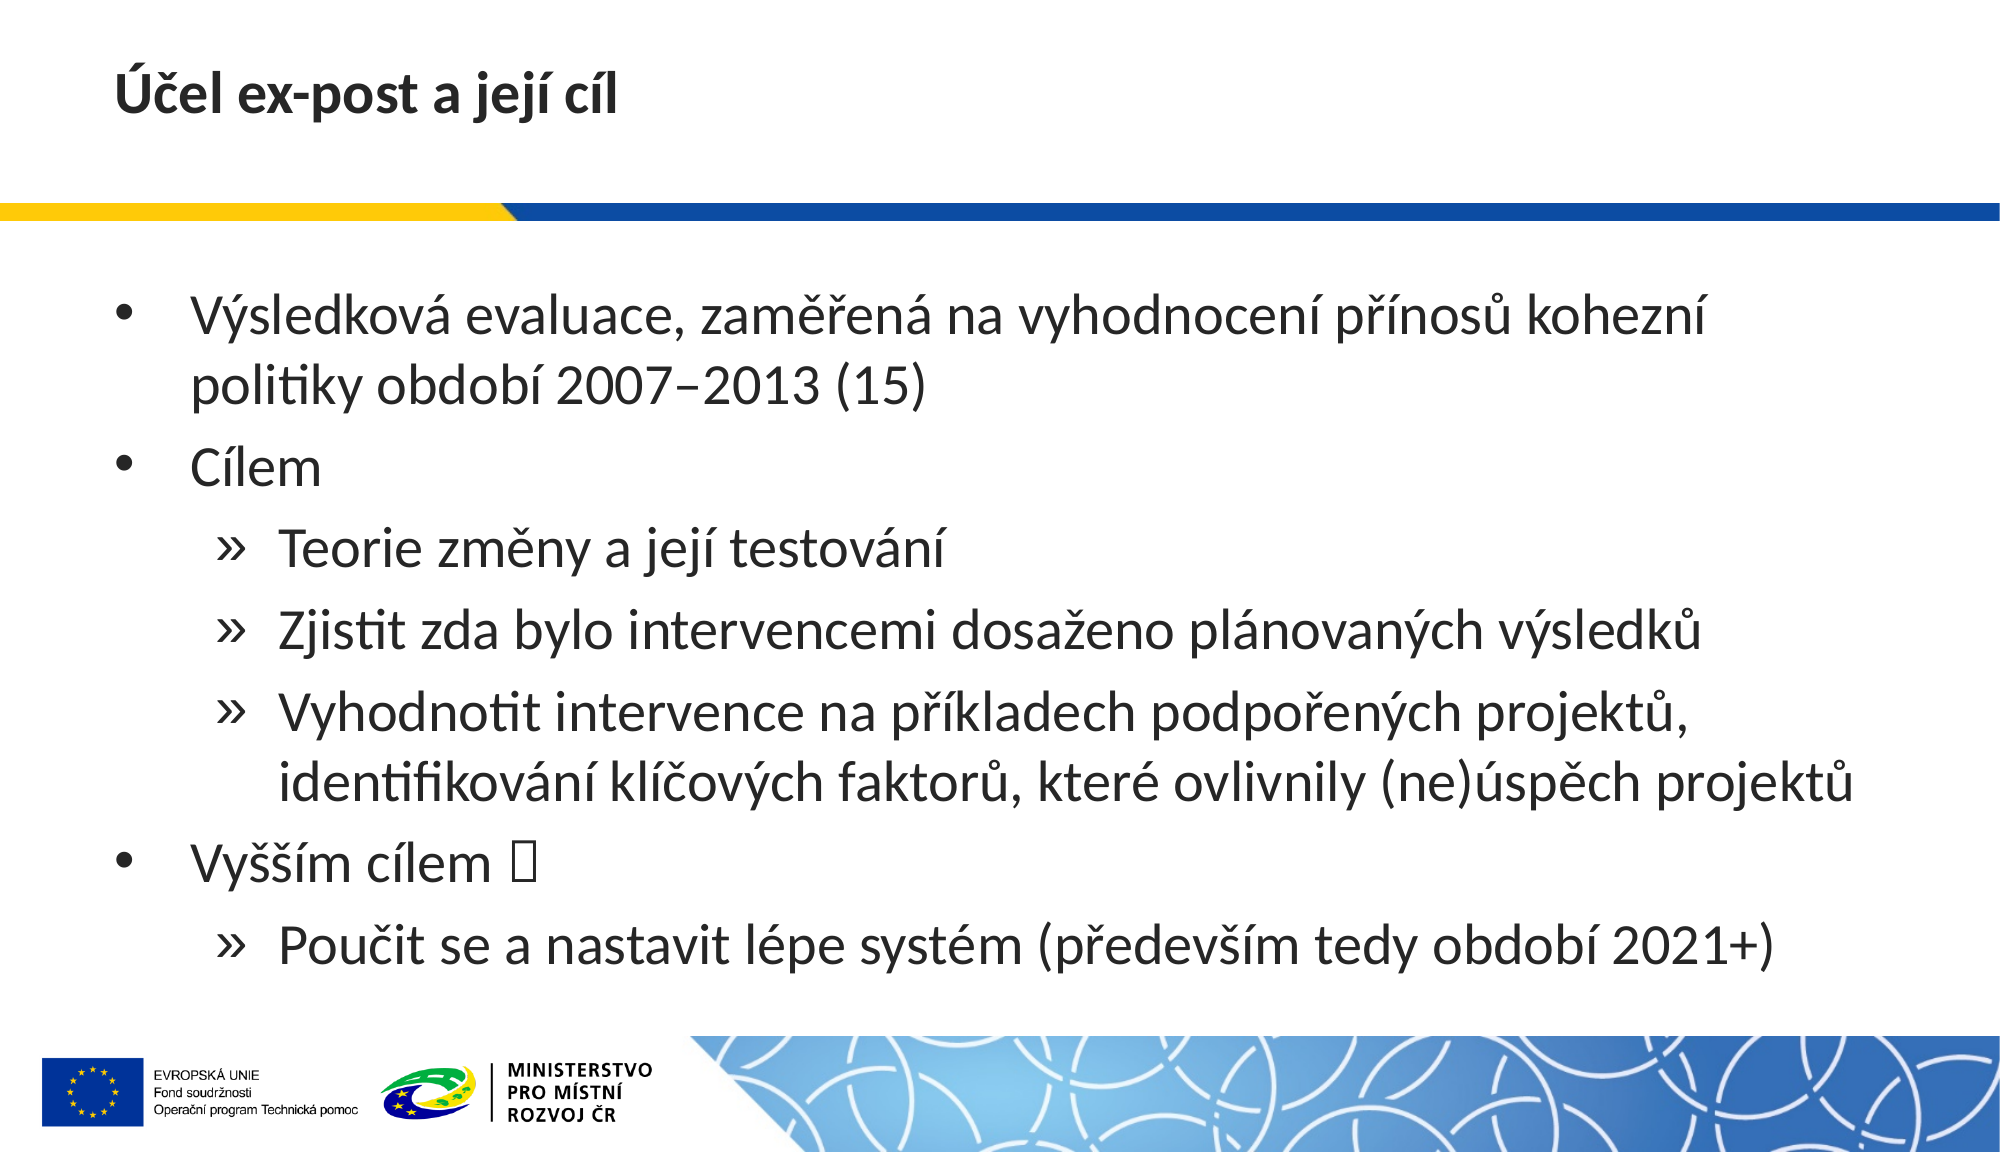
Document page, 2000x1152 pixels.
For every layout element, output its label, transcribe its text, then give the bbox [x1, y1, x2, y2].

title Účel ex-post a její cíl [99, 46, 1900, 198]
picture [680, 1036, 2000, 1152]
list Výsledková evaluace, zaměřená na vyhodnocení přínosů kohezní politiky období 2007–2013 (15) Cílem Teorie změny a její testování Zjistit zda bylo intervencemi dosaženo plánovaných výsledků Vyhodnotit intervence na příkladech podpořených projektů, identifikování klíčových faktorů, které ovlivnily (ne)úspěch projektů Vyšším cílem  Poučit se a nastavit lépe systém (především tedy období 2021+) [99, 268, 1900, 1029]
picture [19, 1035, 674, 1149]
picture [0, 203, 2000, 221]
